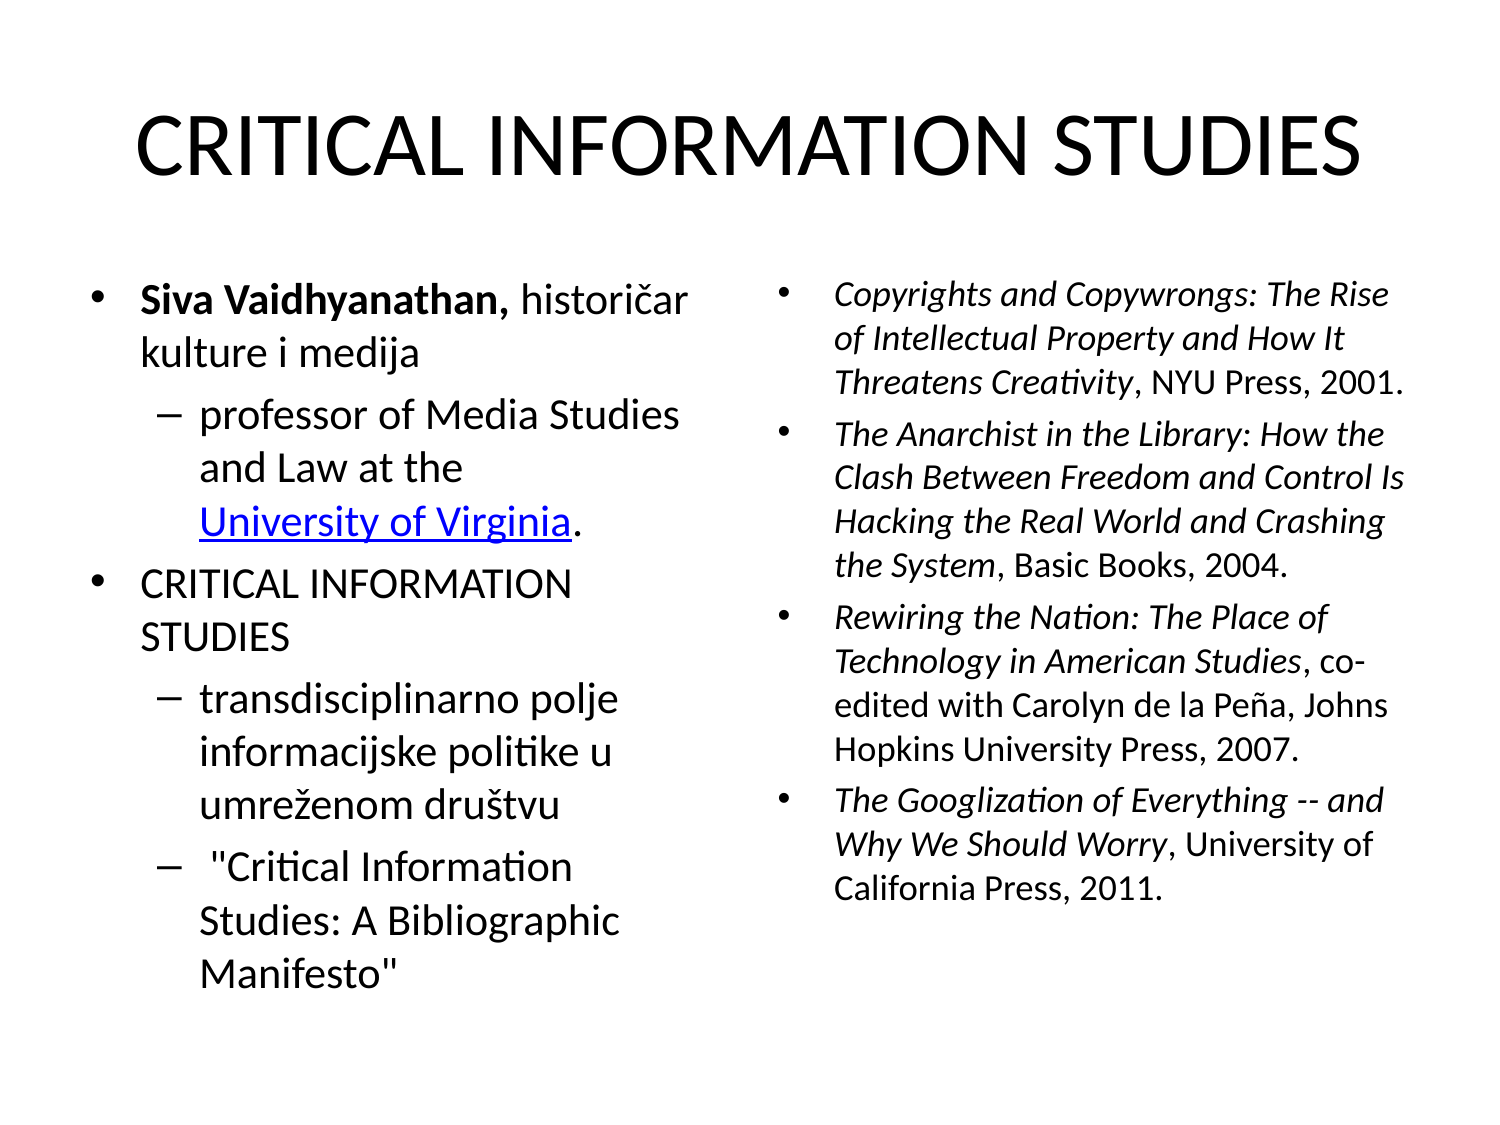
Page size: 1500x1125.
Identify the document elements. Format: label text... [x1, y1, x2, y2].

list Siva Vaidhyanathan, historičar kulture i medija professor of Media Studies and Law at the University of Virginia. CRITICAL INFORMATION STUDIES transdisciplinarno polje informacijske politike u umreženom društvu "Critical Information Studies: A Bibliographic Manifesto" [75, 262, 738, 1005]
title CRITICAL INFORMATION STUDIES [75, 45, 1425, 233]
list Copyrights and Copywrongs: The Rise of Intellectual Property and How It Threatens Creativity, NYU Press, 2001. The Anarchist in the Library: How the Clash Between Freedom and Control Is Hacking the Real World and Crashing the System, Basic Books, 2004. Rewiring the Nation: The Place of Technology in American Studies, co-edited with Carolyn de la Peña, Johns Hopkins University Press, 2007. The Googlization of Everything -- and Why We Should Worry, University of California Press, 2011. [762, 262, 1425, 1005]
